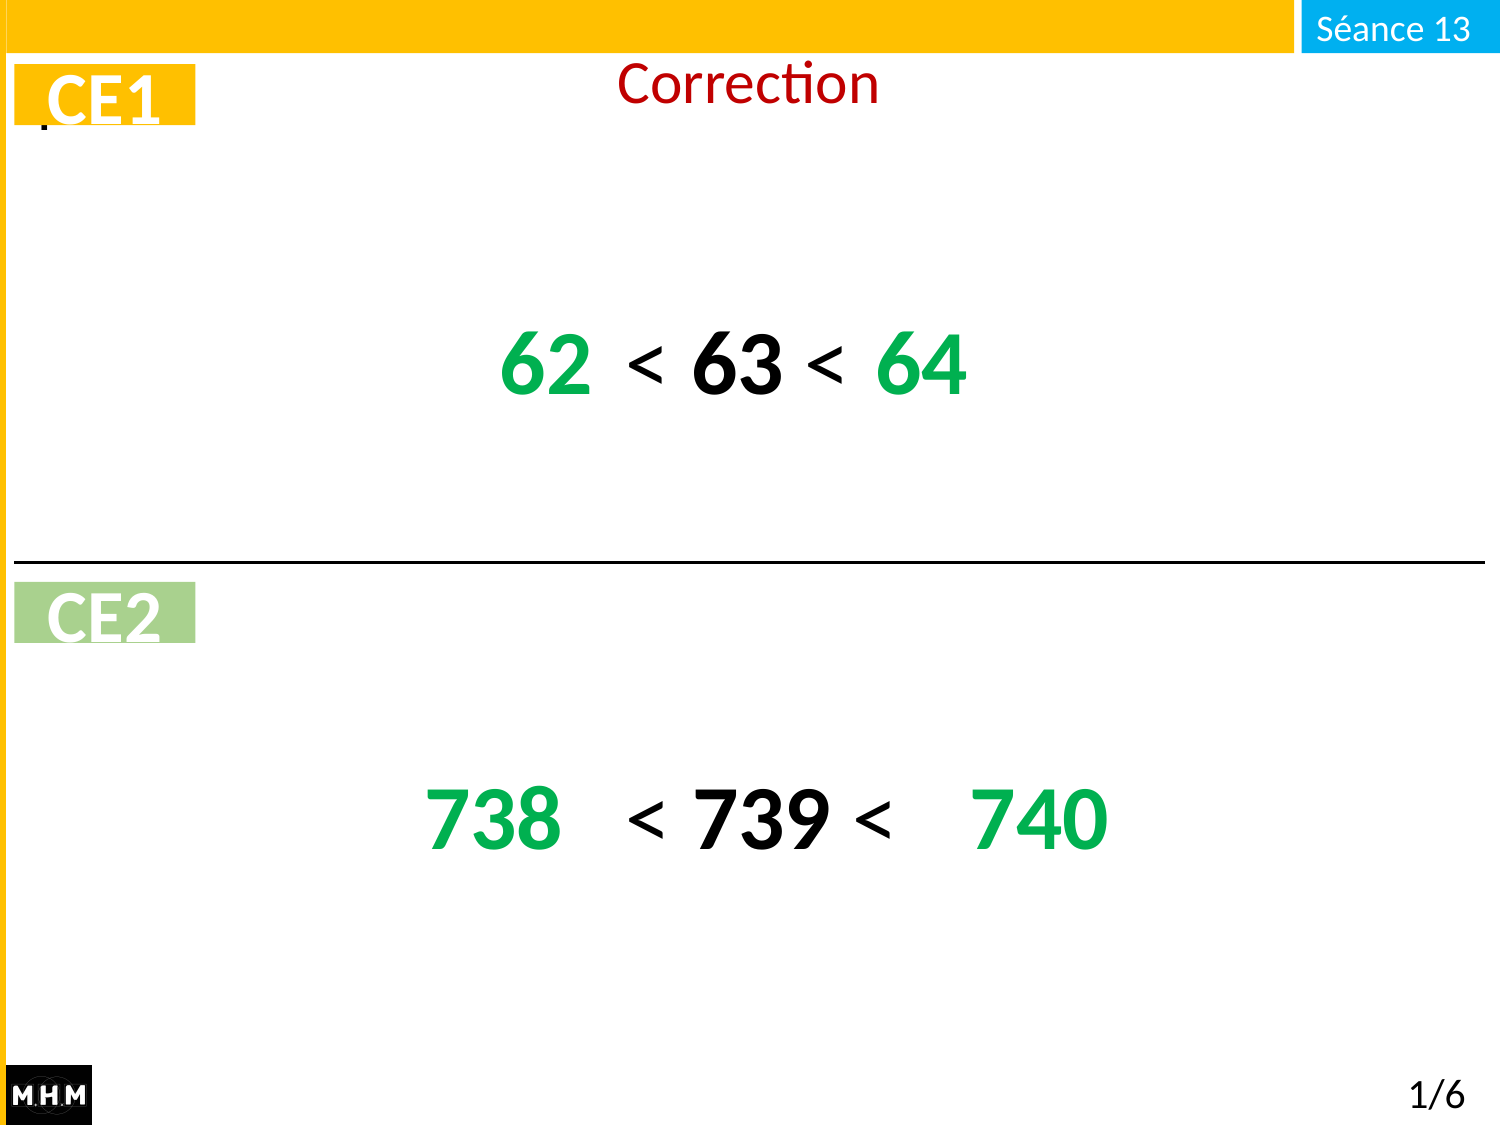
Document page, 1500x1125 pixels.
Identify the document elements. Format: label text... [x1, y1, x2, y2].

text_box 740 [917, 750, 1163, 876]
text_box … < 63 < … [630, 295, 859, 421]
text_box 64 [859, 295, 1005, 421]
text_box CE2 [13, 581, 196, 644]
picture [6, 1065, 92, 1125]
text_box … < 739 < … [627, 750, 917, 876]
text_box 738 [361, 750, 627, 876]
text_box 62 [484, 295, 630, 421]
list 1/6 [1373, 1064, 1500, 1125]
text_box CE1 [13, 63, 196, 126]
title Correction [602, 43, 1500, 126]
